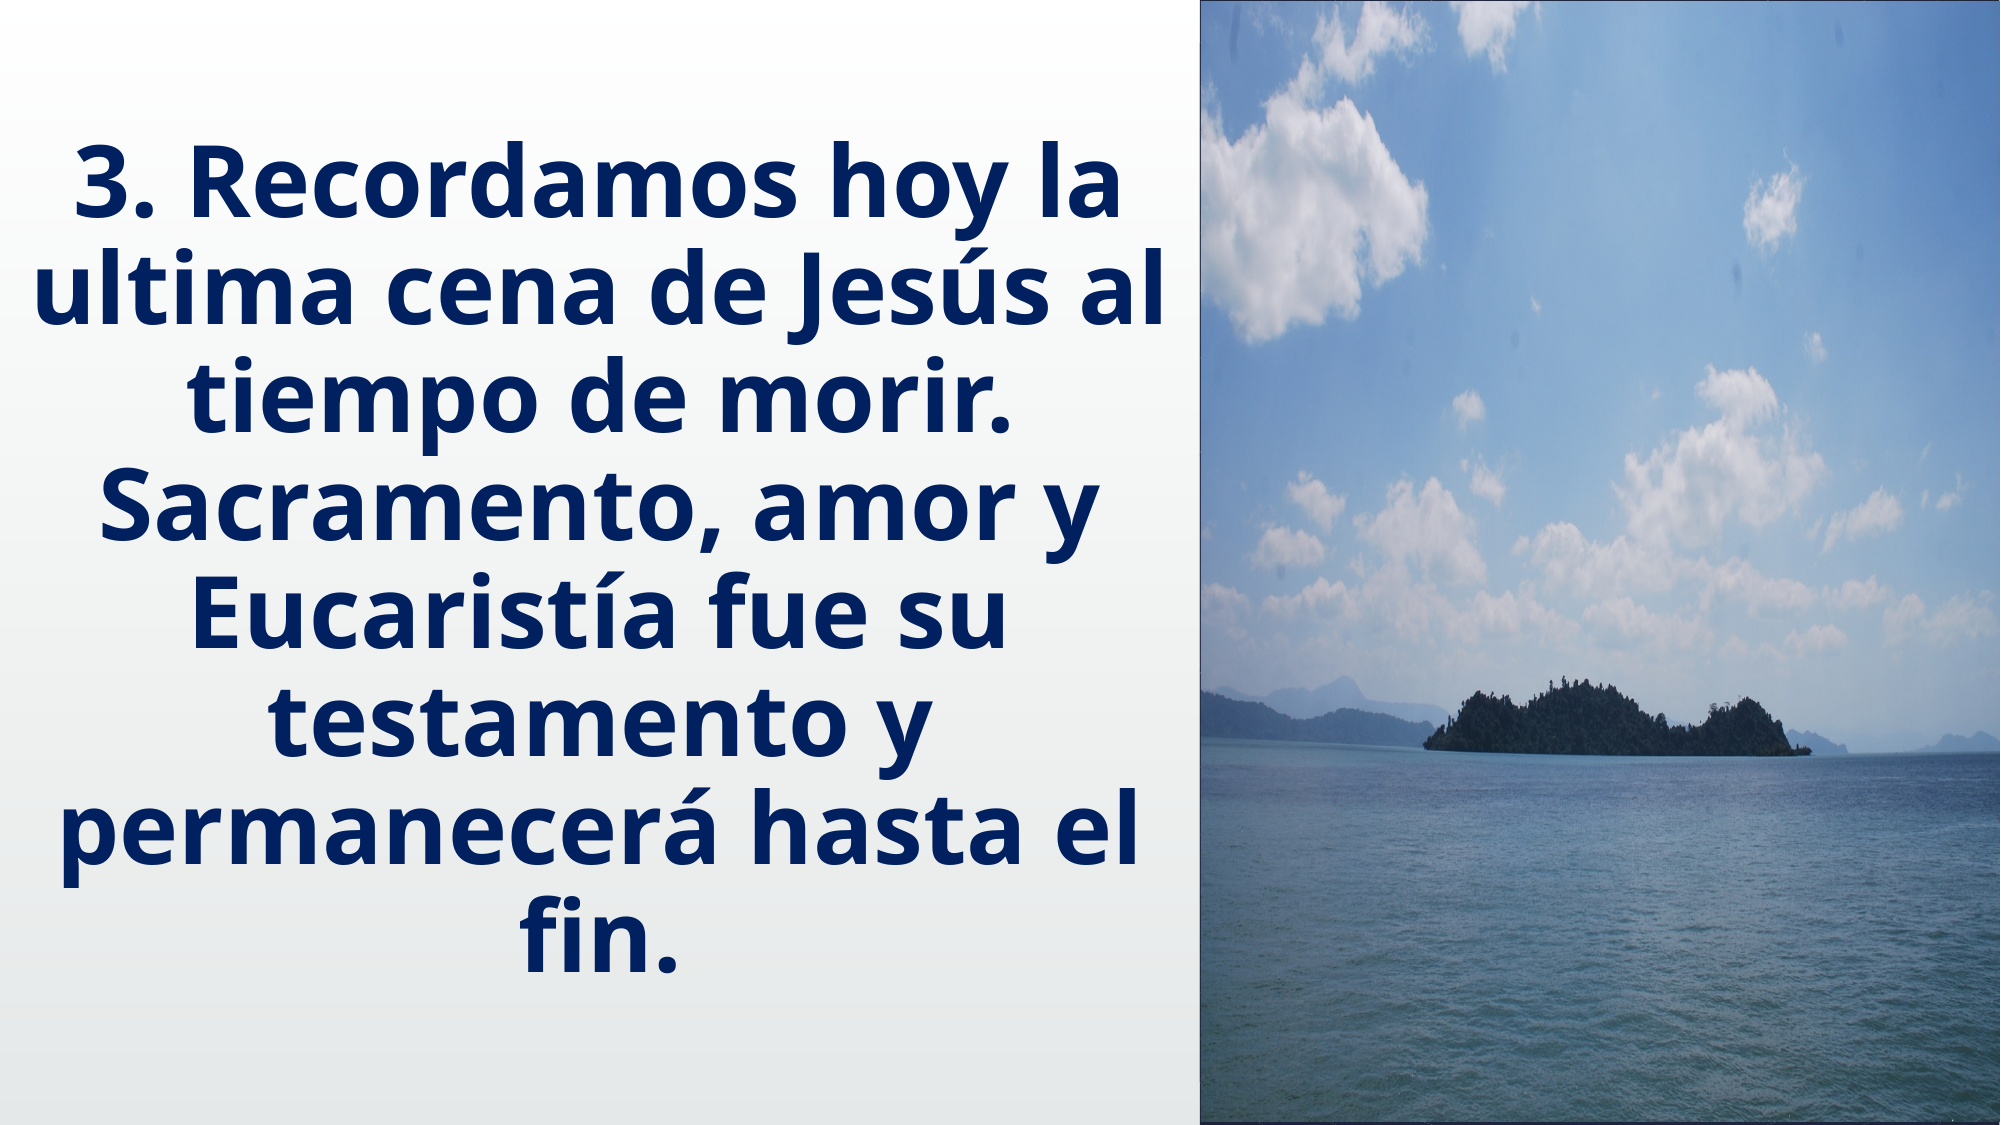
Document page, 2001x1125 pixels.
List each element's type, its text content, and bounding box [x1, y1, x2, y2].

picture [1200, 1, 2000, 1125]
title 3. Recordamos hoy la ultima cena de Jesús al tiempo de morir. Sacramento, amor y Eucaristía fue su testamento y permanecerá hasta el fin. [0, 0, 1201, 1125]
